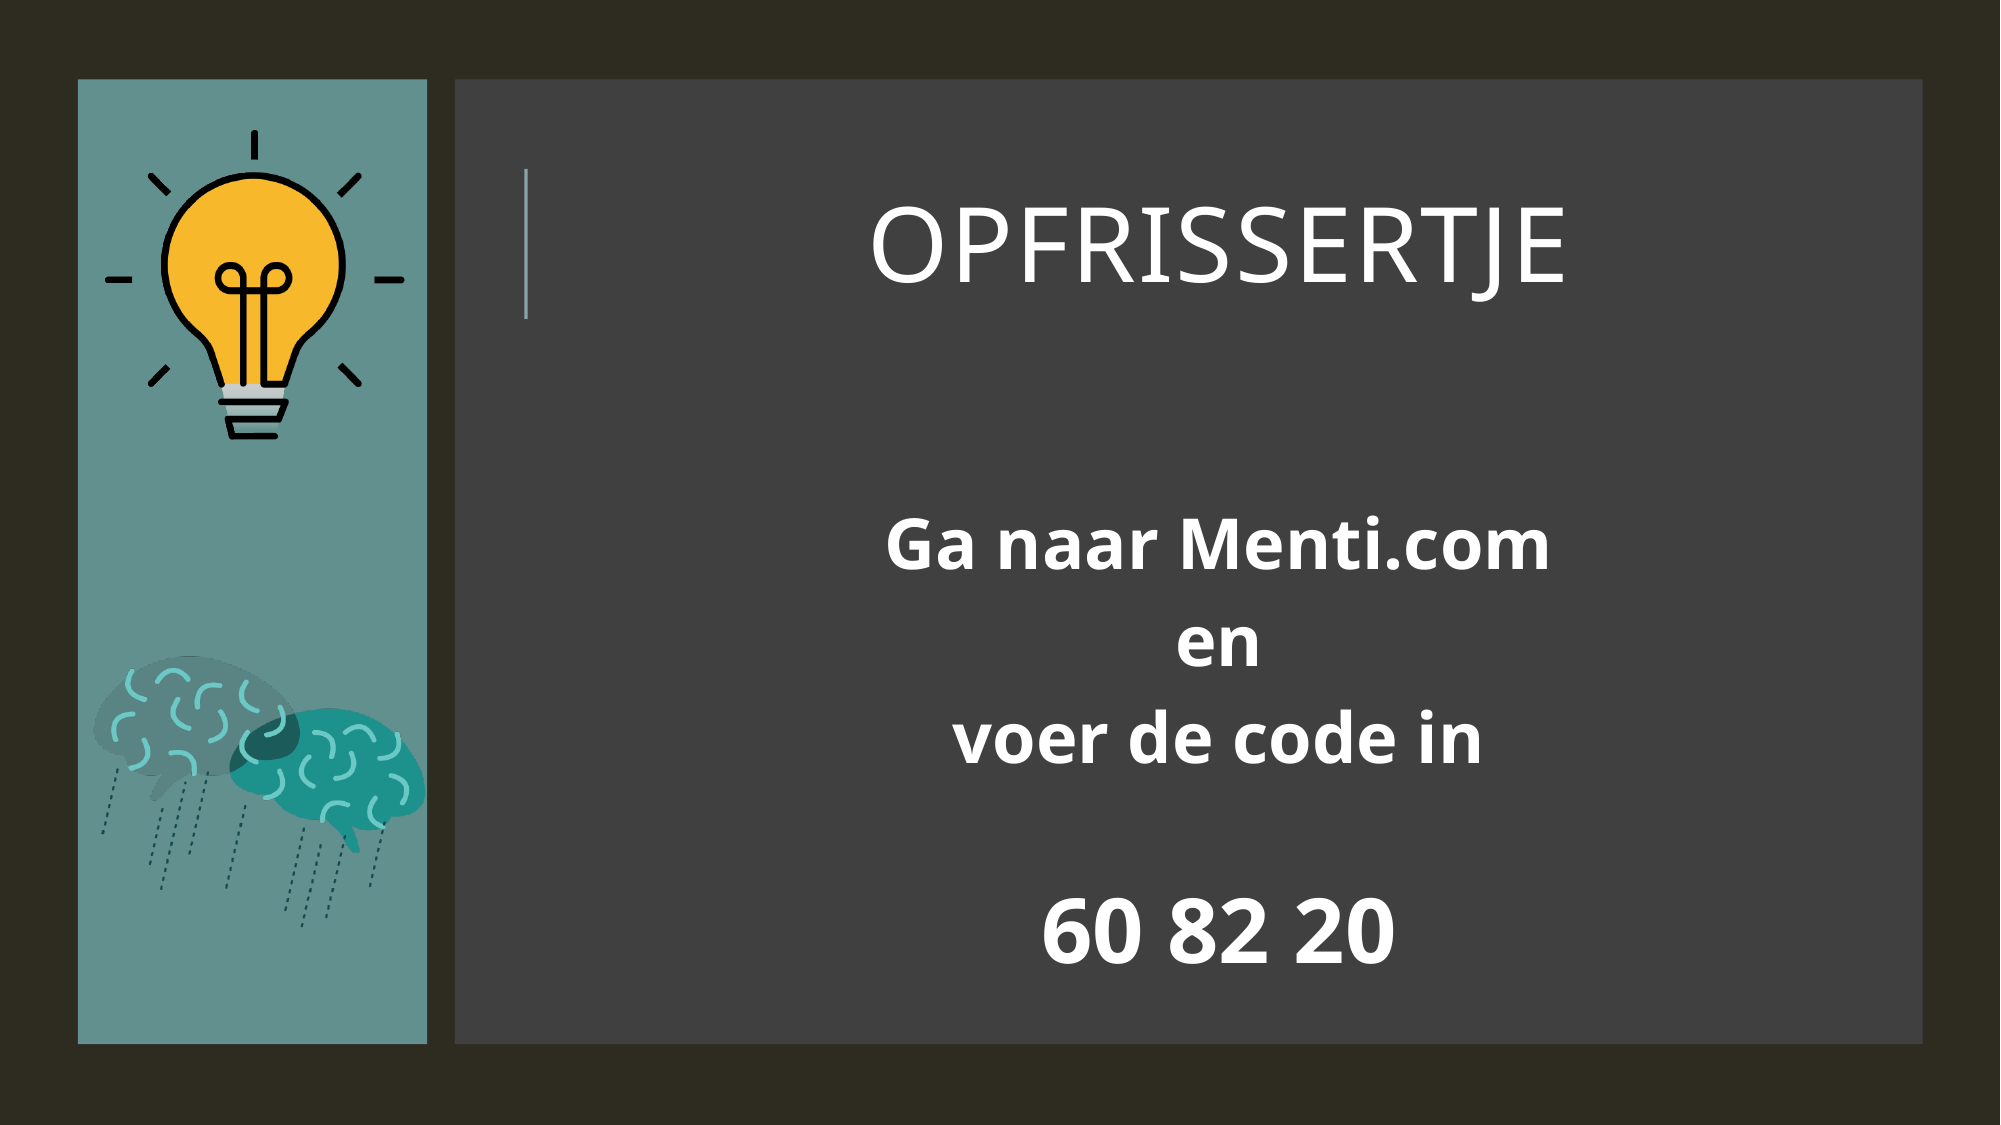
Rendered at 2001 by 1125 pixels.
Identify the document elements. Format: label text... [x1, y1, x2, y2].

picture [79, 114, 429, 464]
text_box [77, 78, 428, 111]
picture [58, 564, 447, 953]
text_box [0, 0, 2000, 1125]
text_box [77, 961, 428, 1045]
list Ga naar Menti.com en voer de code in 60 82 20 [569, 408, 1869, 992]
title Opfrissertje [569, 129, 1869, 376]
text_box [77, 469, 428, 559]
text_box [453, 78, 1924, 1045]
